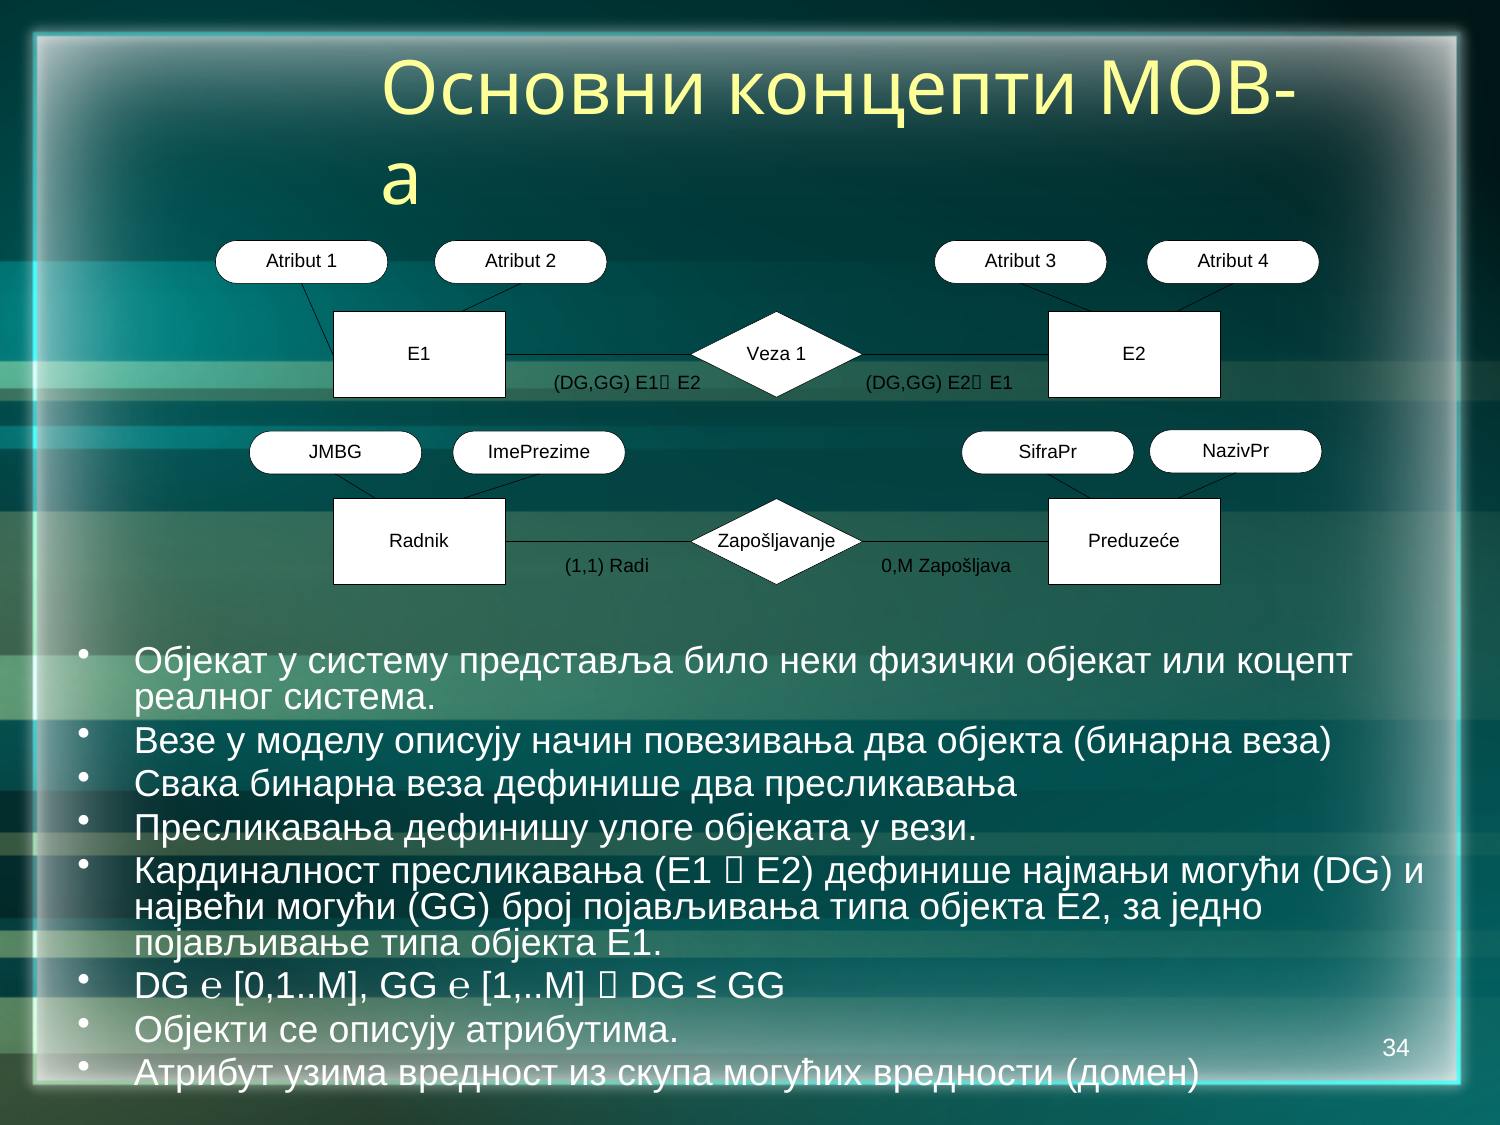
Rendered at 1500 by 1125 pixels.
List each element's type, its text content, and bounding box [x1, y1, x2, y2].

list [212, 237, 1326, 588]
title Основни концепти МОВ-а [365, 54, 1329, 206]
list Објекат у систему представља било неки физички објекат или коцепт реалног система. Везе у моделу описују начин повезивања два објекта (бинарна веза) Свака бинарна веза дефинише два пресликавања Пресликавања дефинишу улоге објеката у вези. Кардиналност пресликавања (E1  E2) дефинише најмањи могући (DG) и највећи могући (GG) број појављивања типа објекта E2, за једно појављивање типа објекта E1. DG ℮ [0,1..M], GG ℮ [1,..M]  DG ≤ GG Објекти се описују атрибутима. Атрибут узима вредност из скупа могућих вредности (домен) [62, 637, 1451, 1083]
picture [0, 0, 1500, 1125]
text_box 34 [1074, 1083, 1425, 1088]
